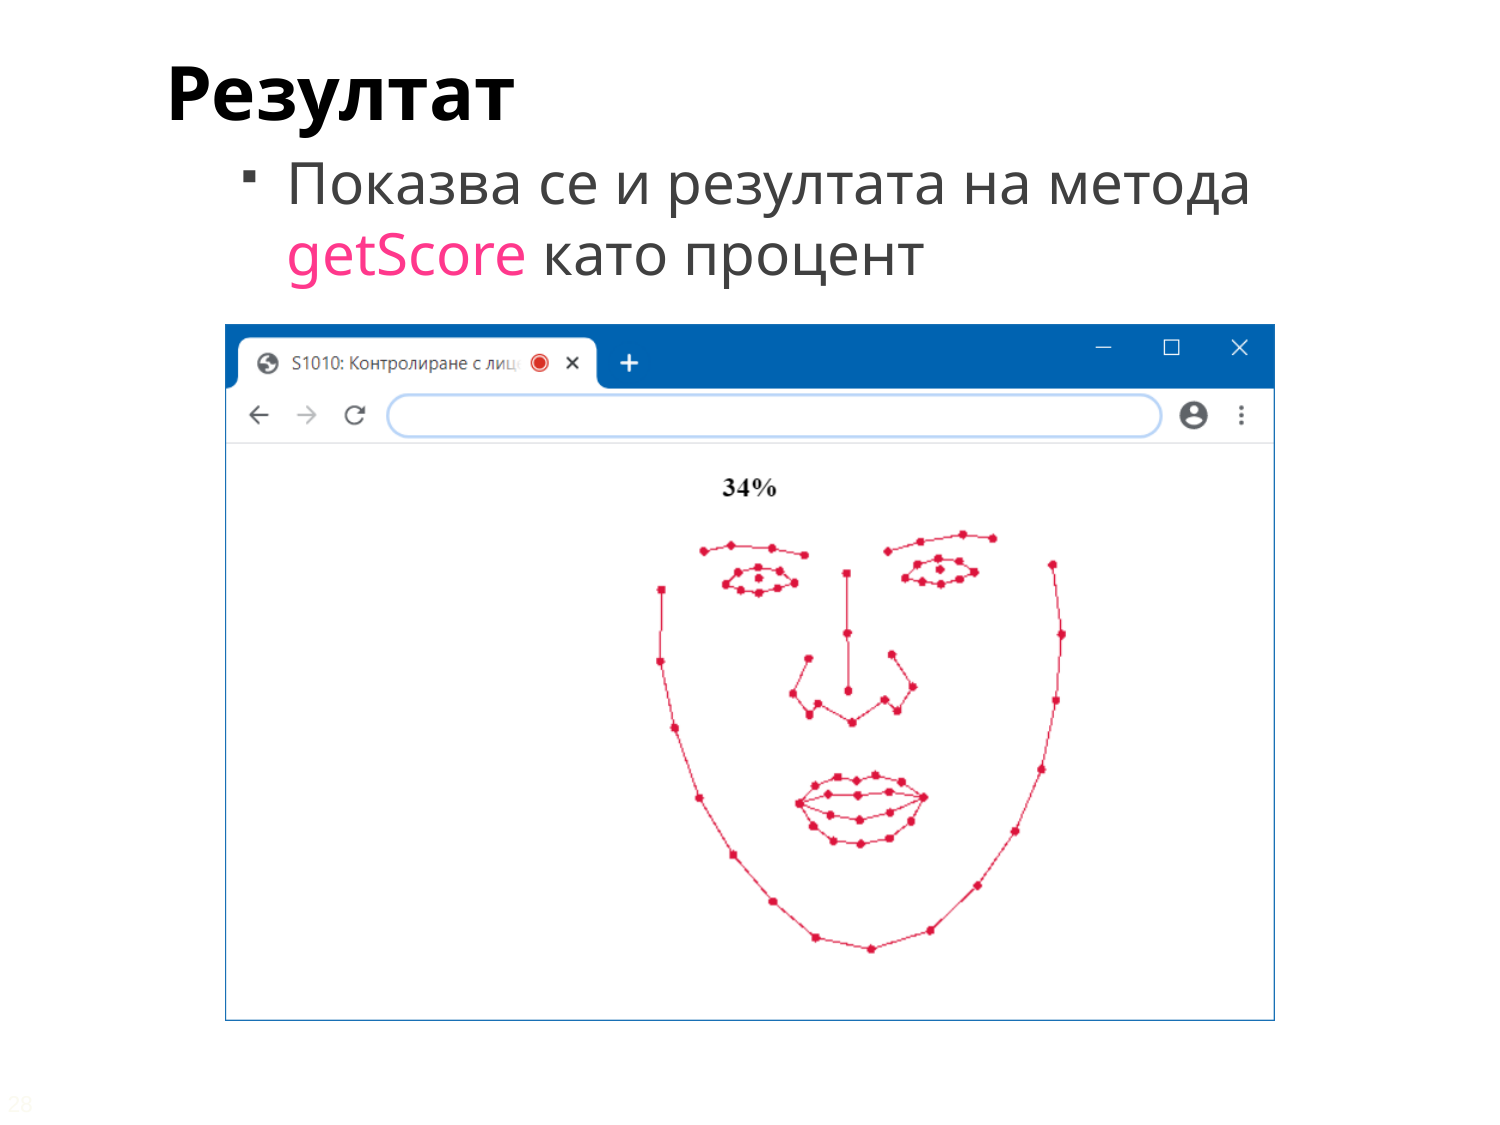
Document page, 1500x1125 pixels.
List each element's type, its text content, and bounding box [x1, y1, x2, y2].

list Резултат Показва се и резултата на метода getScore като процент [150, 37, 1488, 1113]
picture [224, 324, 1276, 1021]
